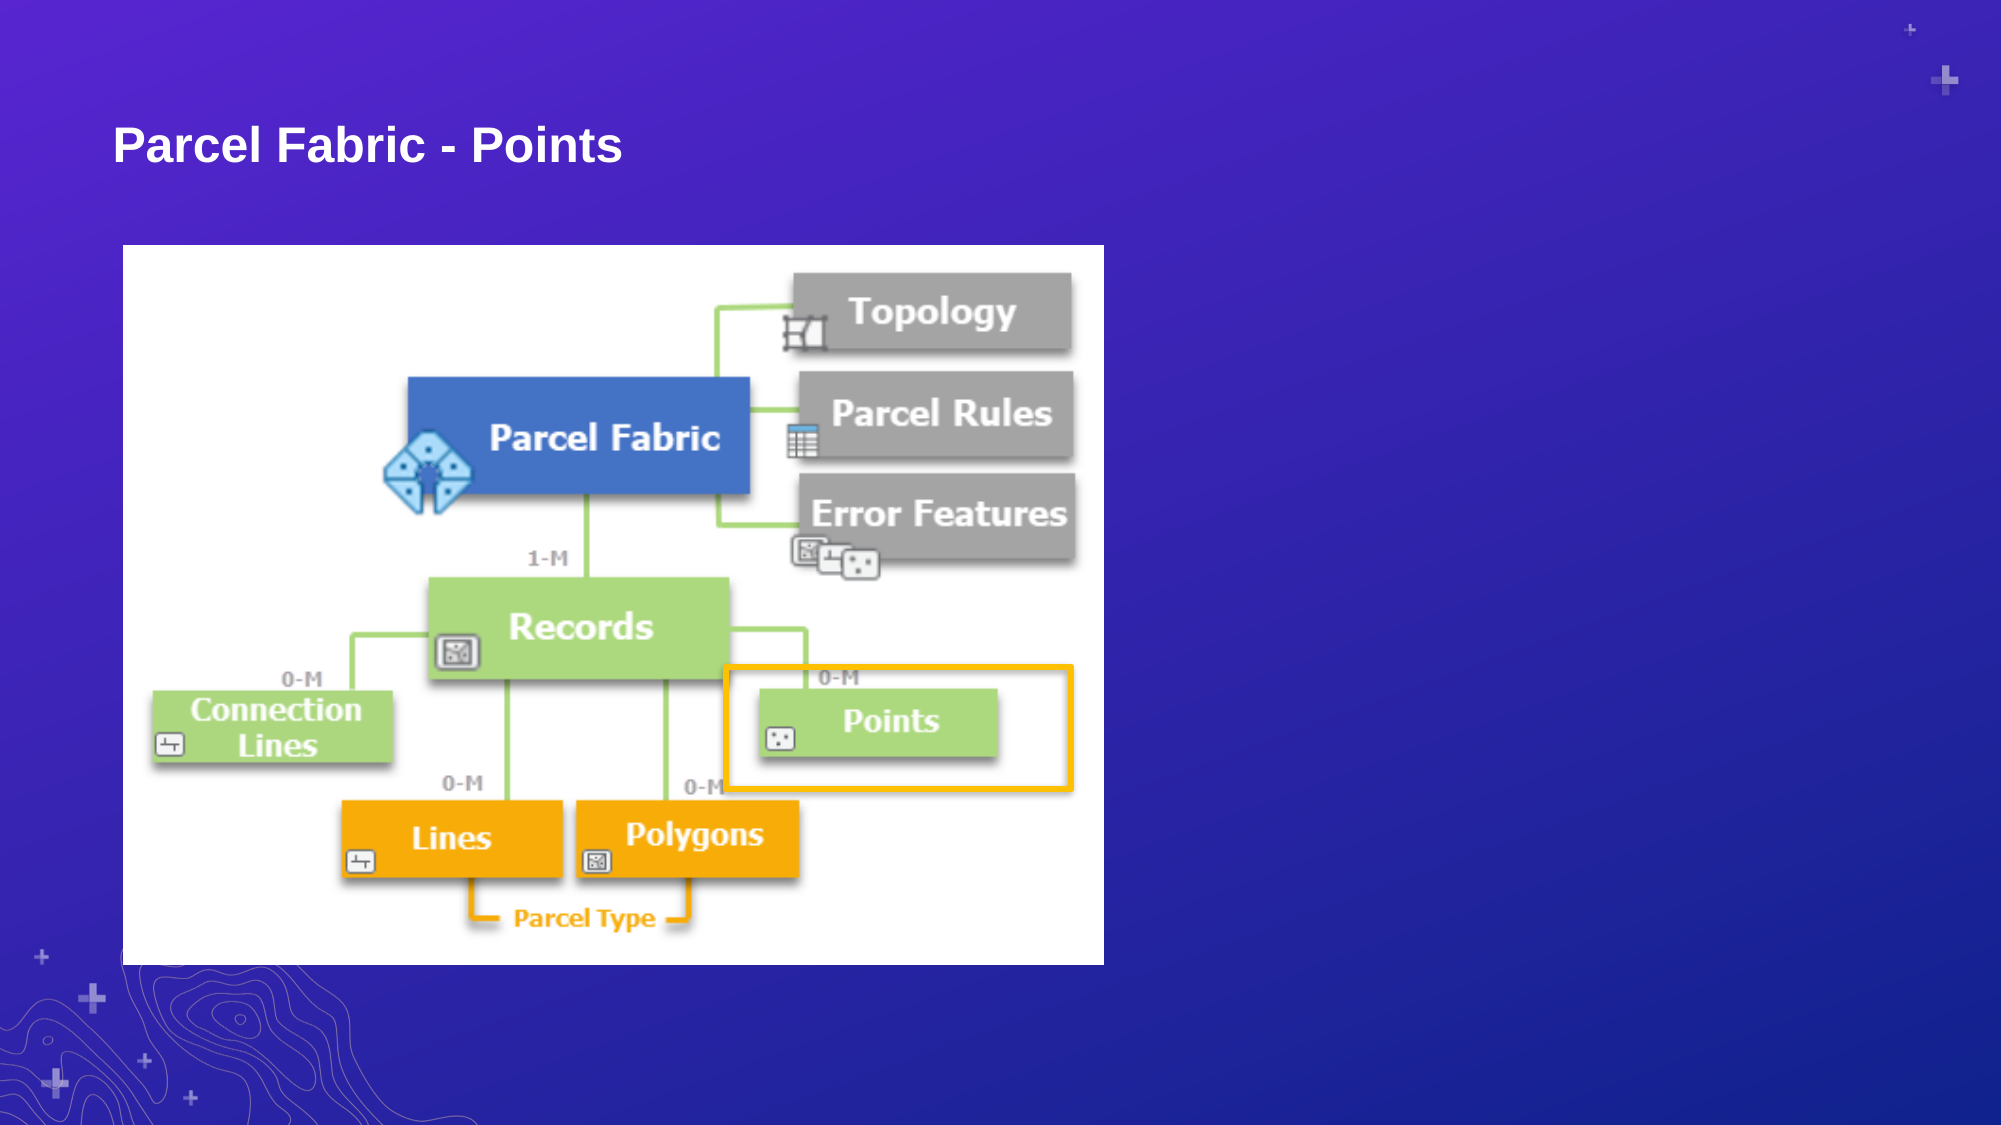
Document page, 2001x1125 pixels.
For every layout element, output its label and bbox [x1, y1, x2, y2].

text_box [0, 0, 2000, 1125]
list [123, 244, 1104, 965]
